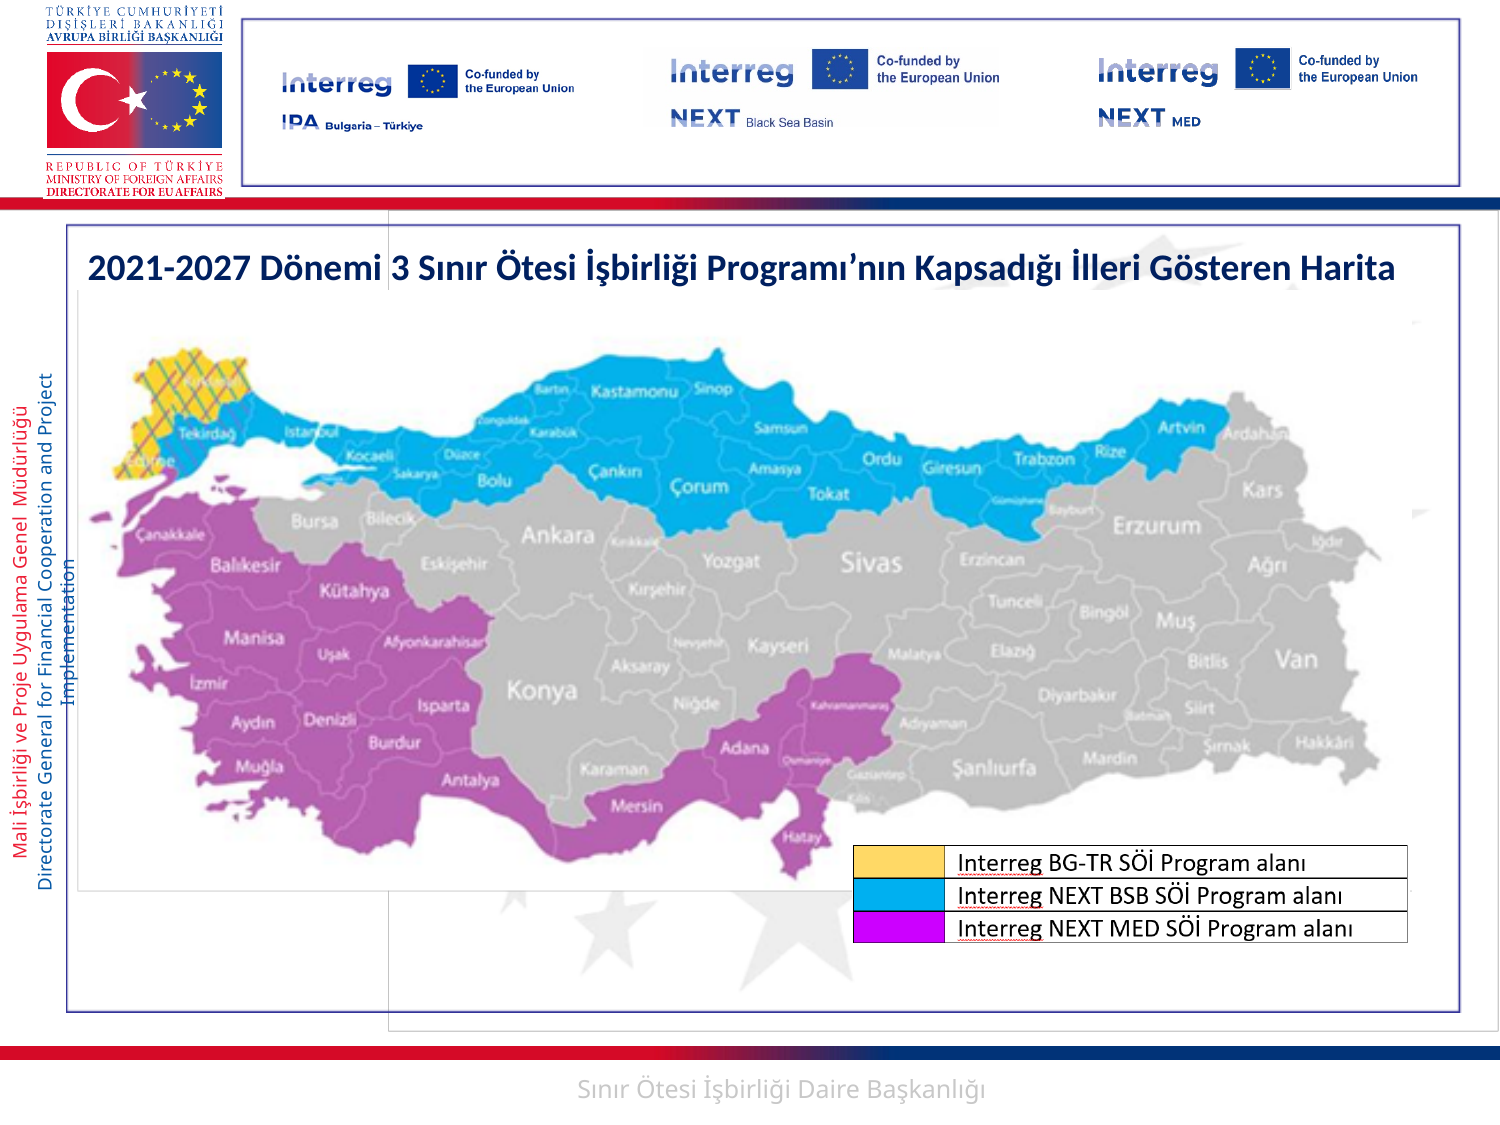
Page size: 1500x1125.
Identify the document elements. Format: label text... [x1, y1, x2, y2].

picture [66, 672, 73, 678]
text_box [46, 349, 71, 523]
picture [66, 573, 73, 579]
footer Sınır Ötesi İşbirliği Daire Başkanlığı [537, 1070, 1034, 1108]
picture [240, 17, 1462, 187]
text_box 2021-2027 Dönemi 3 Sınır Ötesi İşbirliği Programı’nın Kapsadığı İlleri Gösteren Harita [46, 235, 1447, 296]
picture [0, 2, 1500, 1033]
picture [0, 1046, 1500, 1060]
text_box [1416, 349, 1477, 523]
